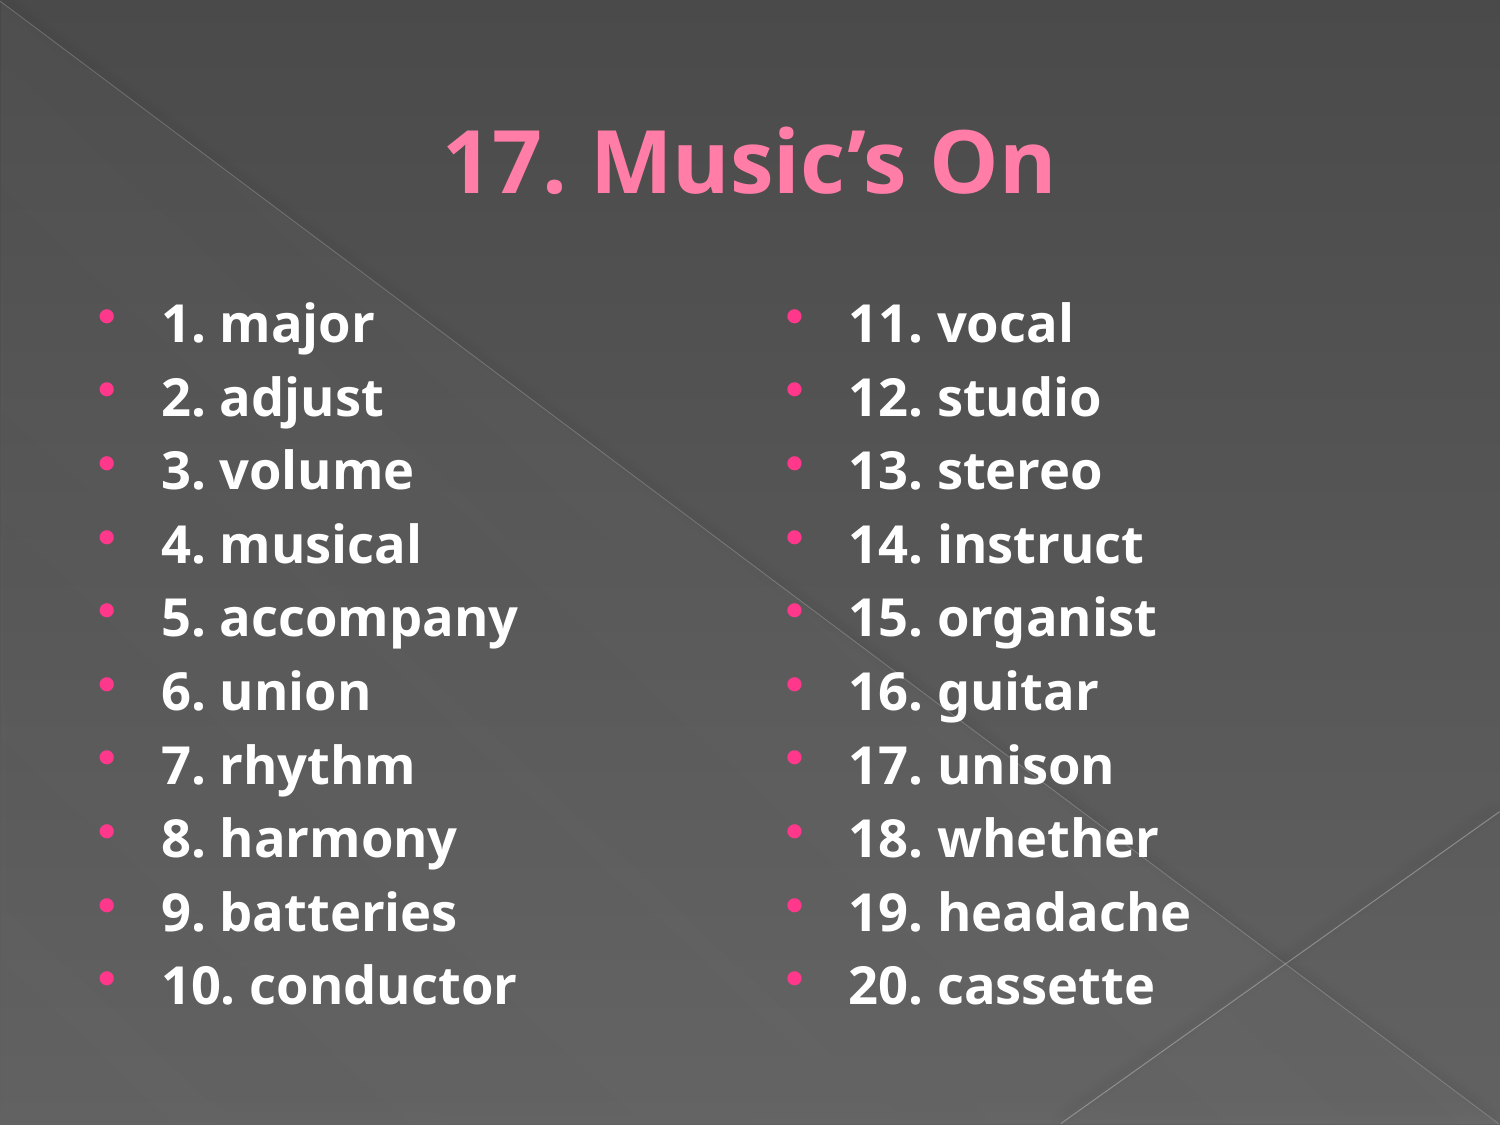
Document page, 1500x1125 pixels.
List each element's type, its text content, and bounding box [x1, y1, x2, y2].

list 11. vocal 12. studio 13. stereo 14. instruct 15. organist 16. guitar 17. unison 18. whether 19. headache 20. cassette [762, 282, 1425, 1025]
title 17. Music’s On [75, 43, 1425, 274]
list 1. major 2. adjust 3. volume 4. musical 5. accompany 6. union 7. rhythm 8. harmony 9. batteries 10. conductor [75, 282, 738, 1025]
